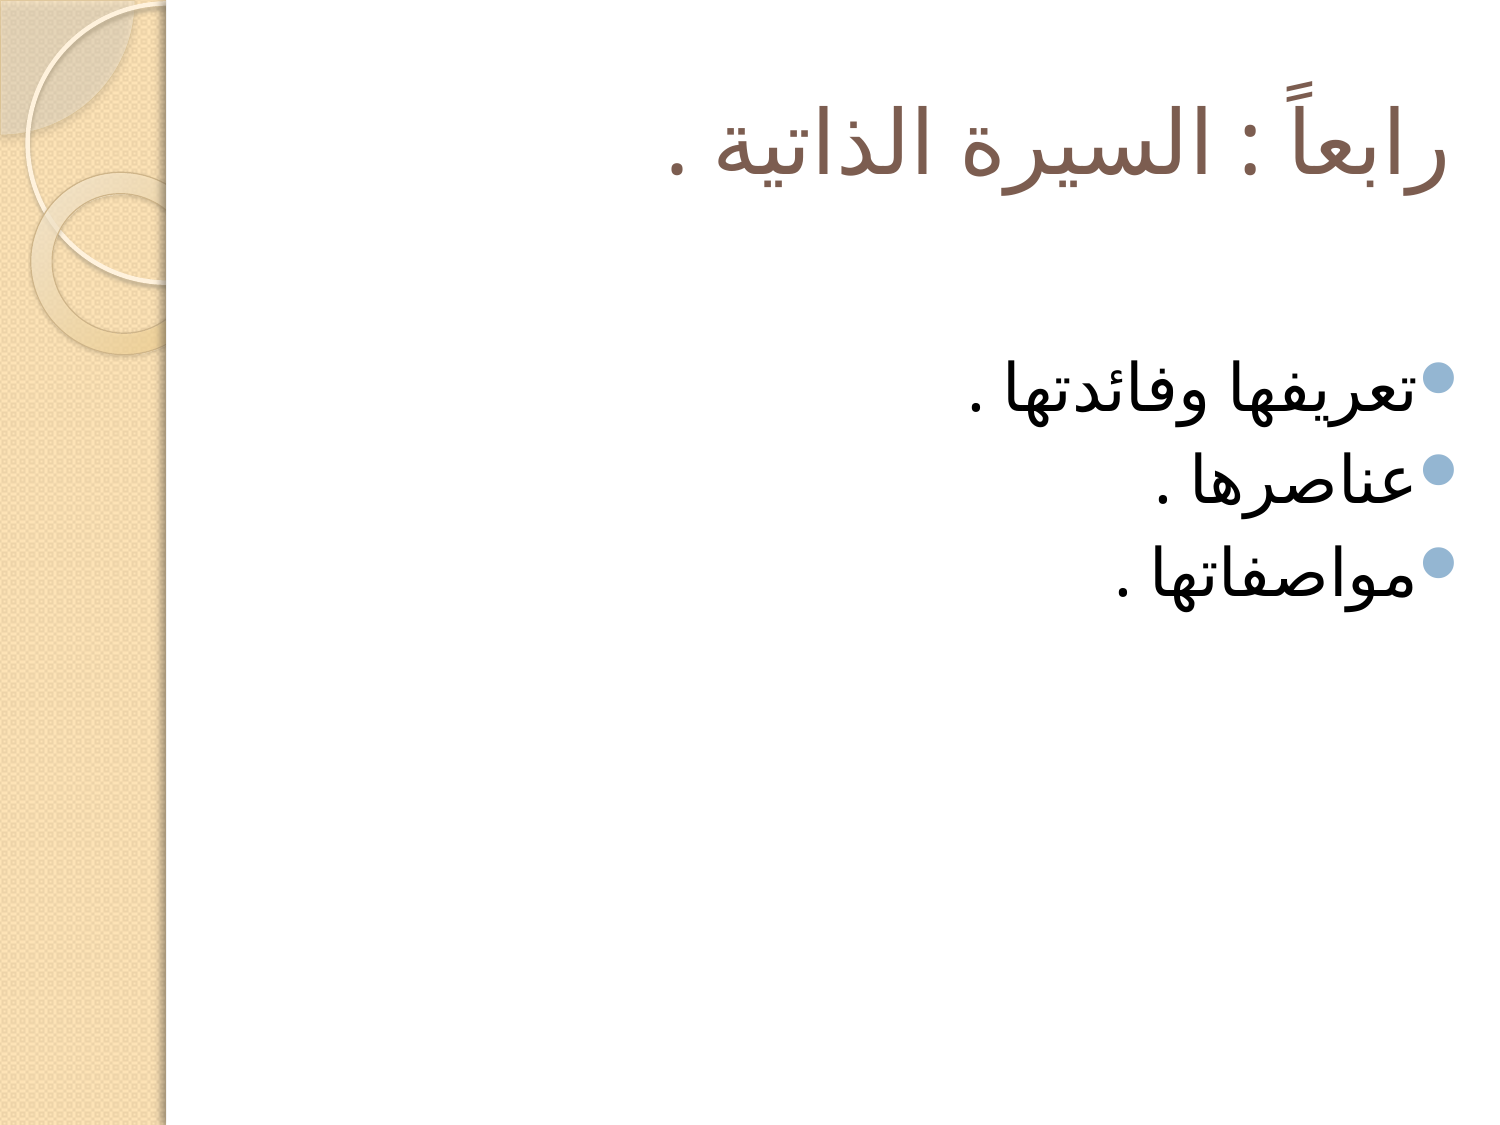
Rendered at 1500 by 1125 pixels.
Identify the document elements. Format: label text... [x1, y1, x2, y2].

list تعريفها وفائدتها . عناصرها . مواصفاتها . [386, 337, 1500, 809]
title رابعاً : السيرة الذاتية . [235, 45, 1466, 233]
